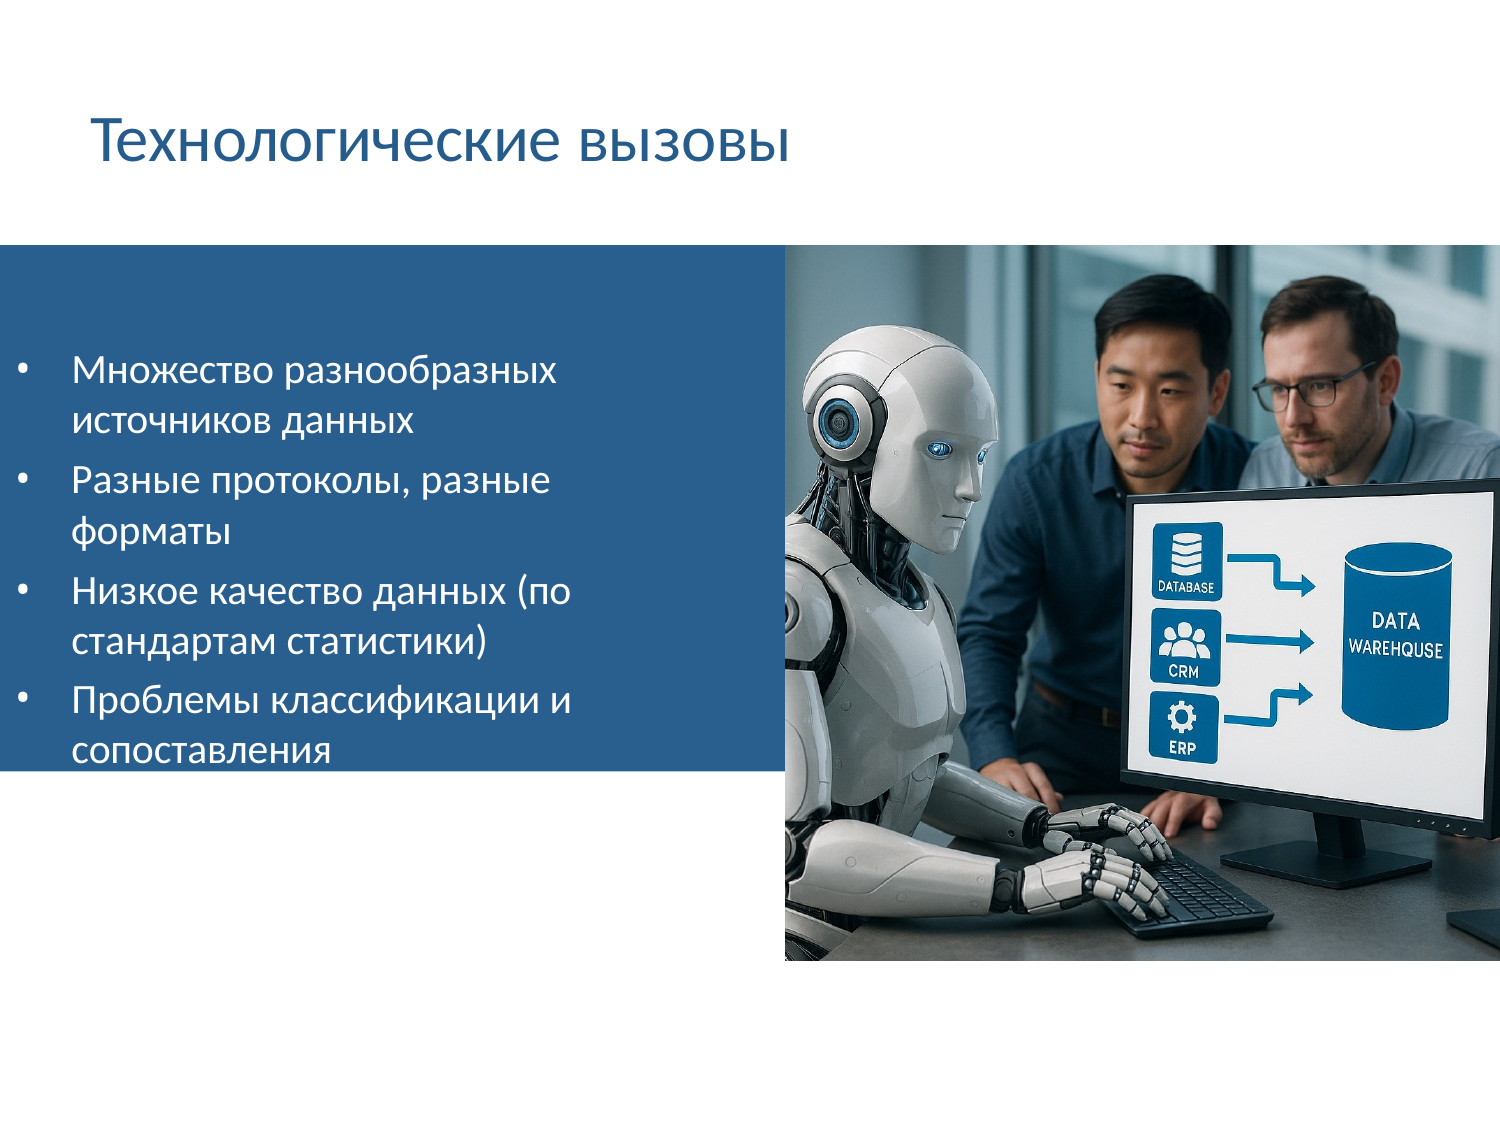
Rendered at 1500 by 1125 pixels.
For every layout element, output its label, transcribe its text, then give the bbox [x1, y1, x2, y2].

picture [784, 244, 1500, 961]
text_box Множество разнообразных источников данных Разные протоколы, разные форматы Низкое качество данных (по стандартам статистики) Проблемы классификации и сопоставления [0, 245, 782, 772]
title Технологические вызовы [87, 52, 1378, 245]
